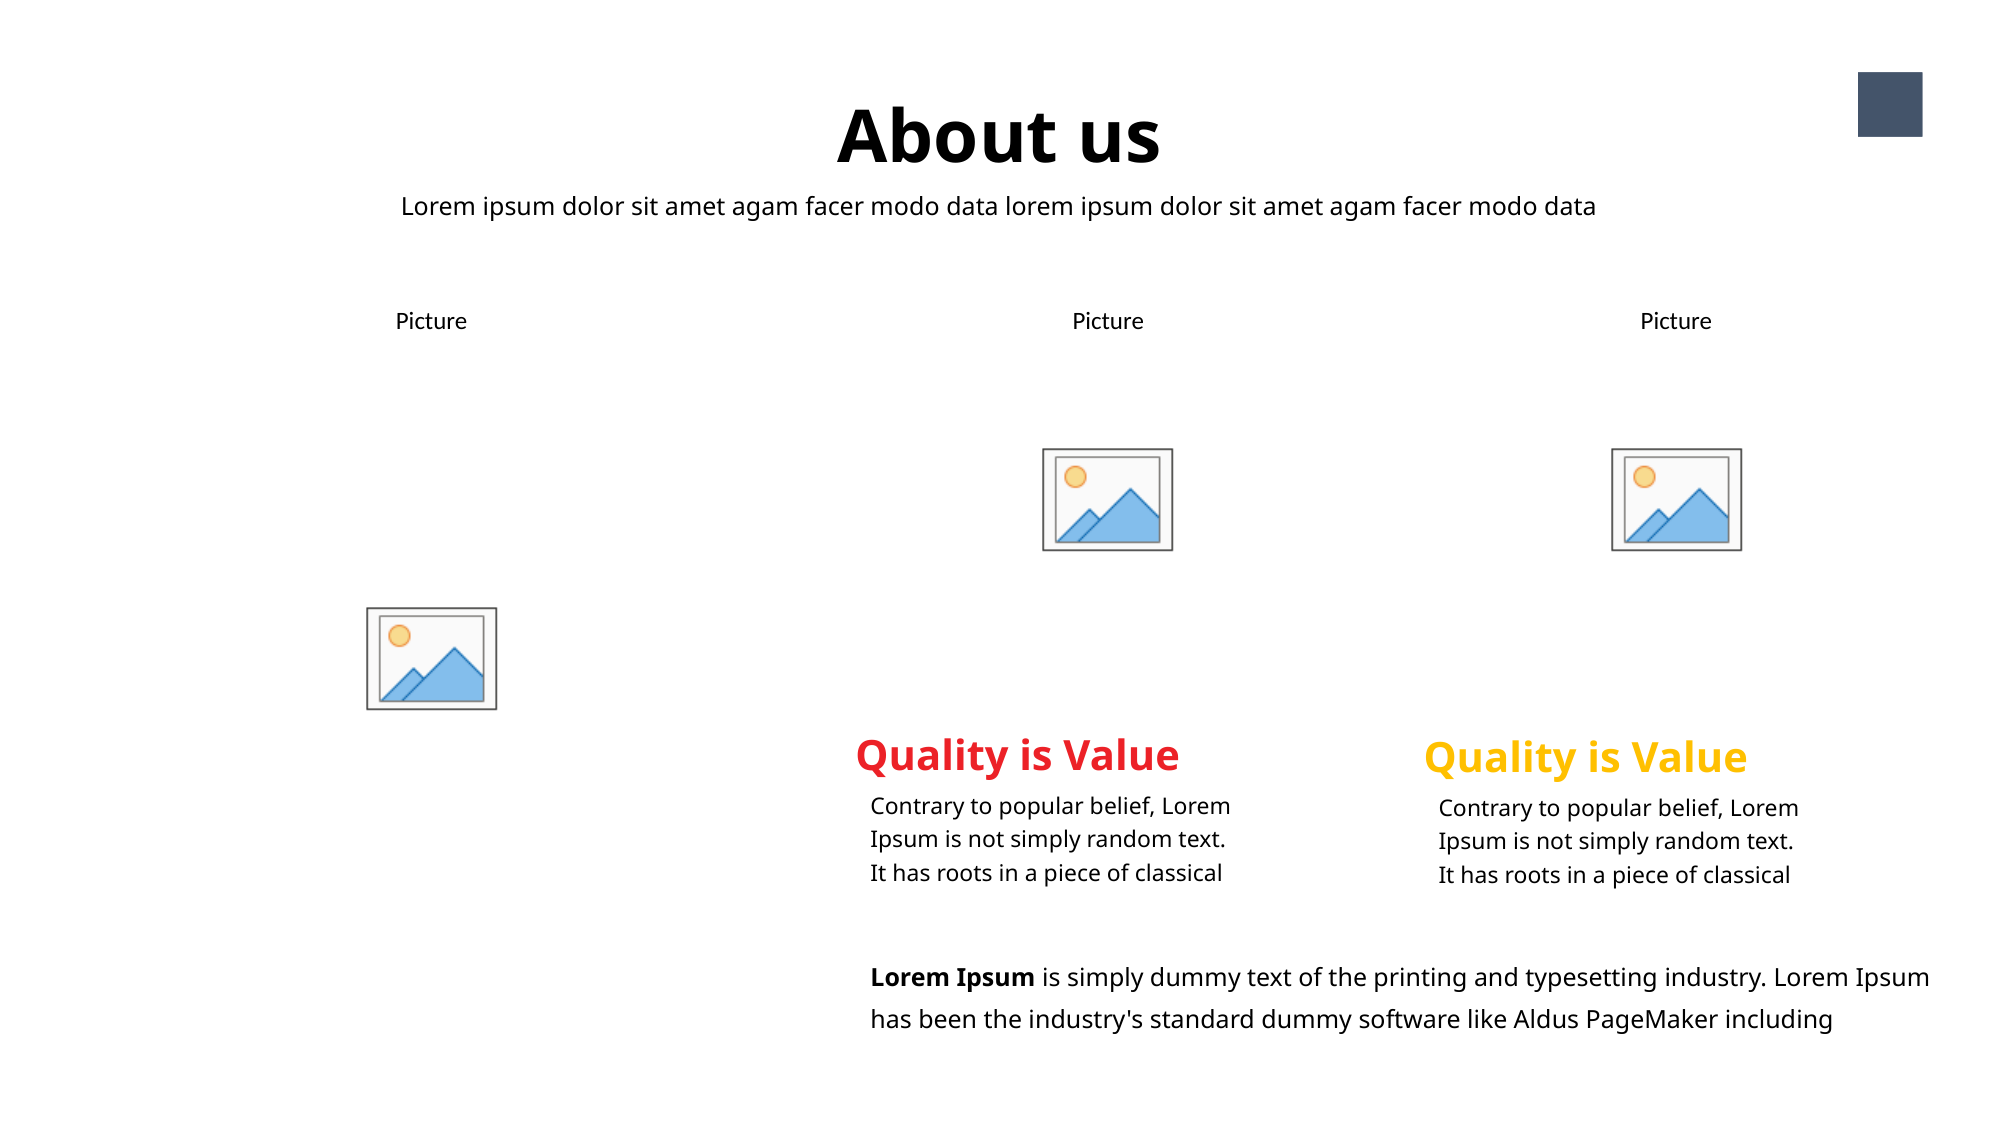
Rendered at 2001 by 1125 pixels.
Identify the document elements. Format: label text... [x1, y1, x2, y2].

title About us [137, 83, 1863, 186]
text_box Quality is Value [1408, 723, 1763, 789]
text_box Lorem ipsum dolor sit amet agam facer modo data lorem ipsum dolor sit amet agam facer modo data [137, 186, 1863, 227]
picture [1423, 297, 1930, 702]
picture [70, 297, 793, 1021]
slide_number 3 [1854, 78, 1927, 130]
text_box Contrary to popular belief, Lorem Ipsum is not simply random text. It has roots in a piece of classical [1423, 780, 1818, 896]
text_box [1863, 130, 1924, 138]
picture [855, 297, 1362, 702]
text_box Quality is Value [840, 721, 1195, 787]
text_box Lorem Ipsum is simply dummy text of the printing and typesetting industry. Lorem Ipsum has been the industry's standard dummy software like Aldus PageMaker including [855, 942, 1963, 1041]
text_box [1857, 71, 1924, 78]
text_box Contrary to popular belief, Lorem Ipsum is not simply random text. It has roots in a piece of classical [855, 778, 1250, 894]
